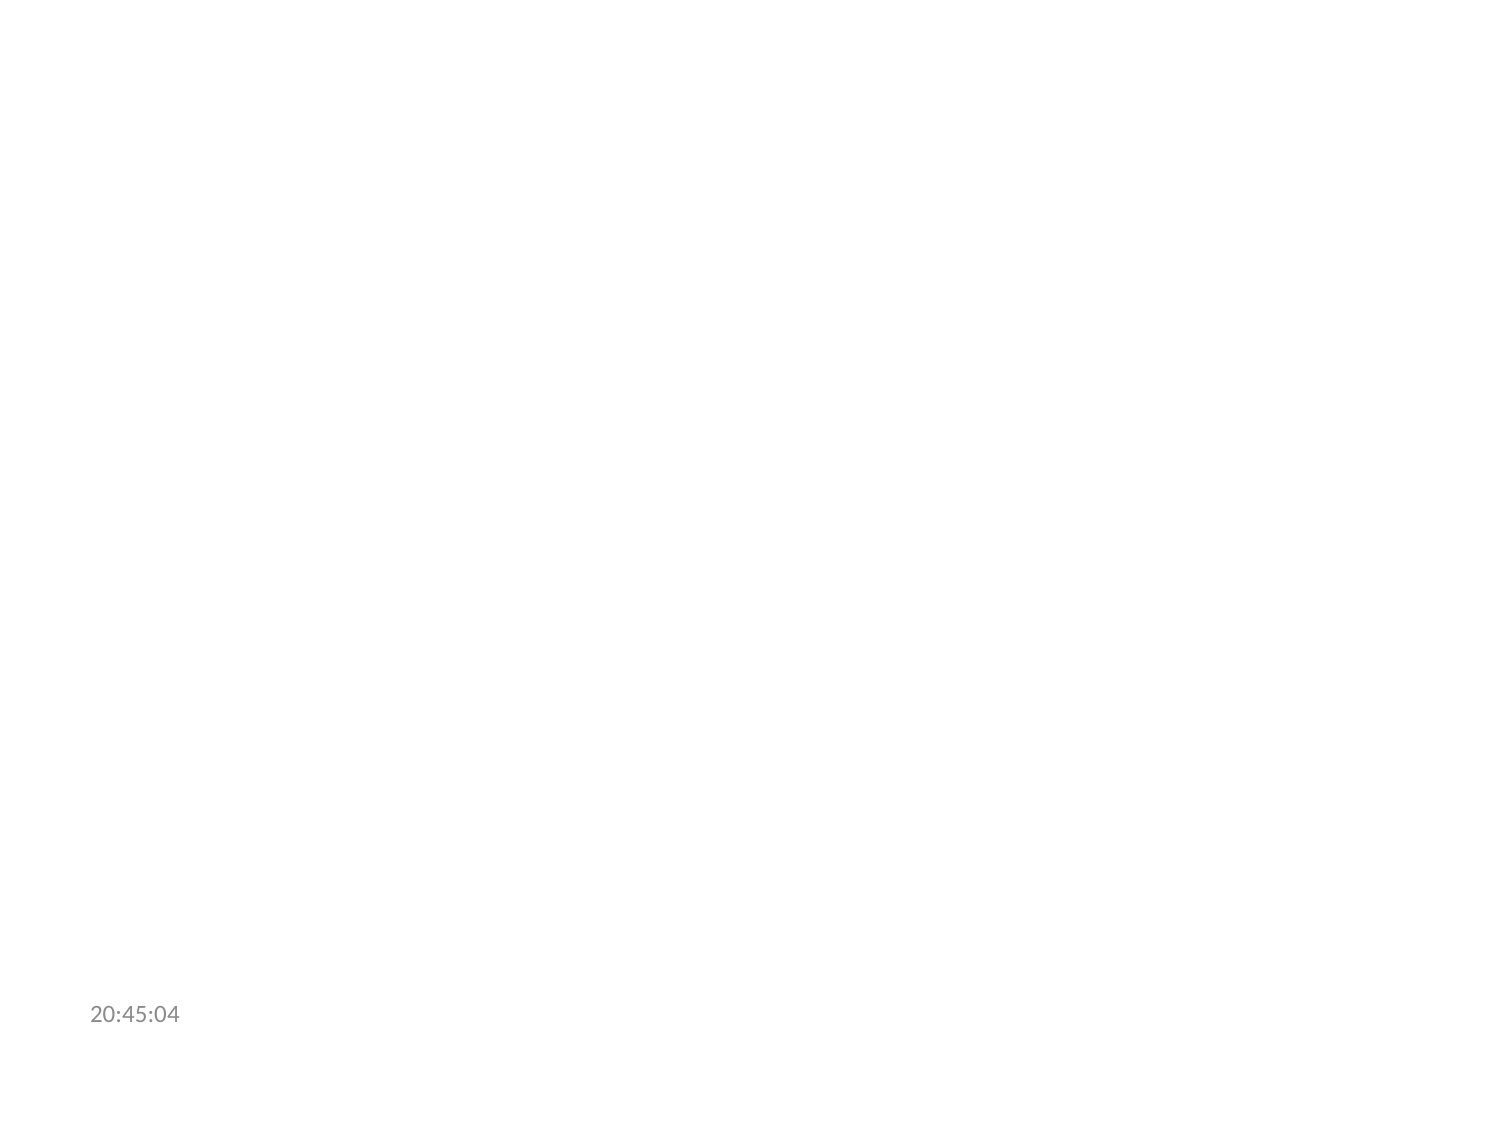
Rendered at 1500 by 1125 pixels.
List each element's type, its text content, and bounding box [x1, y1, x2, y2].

text_box 15:35:09 [75, 982, 425, 1043]
